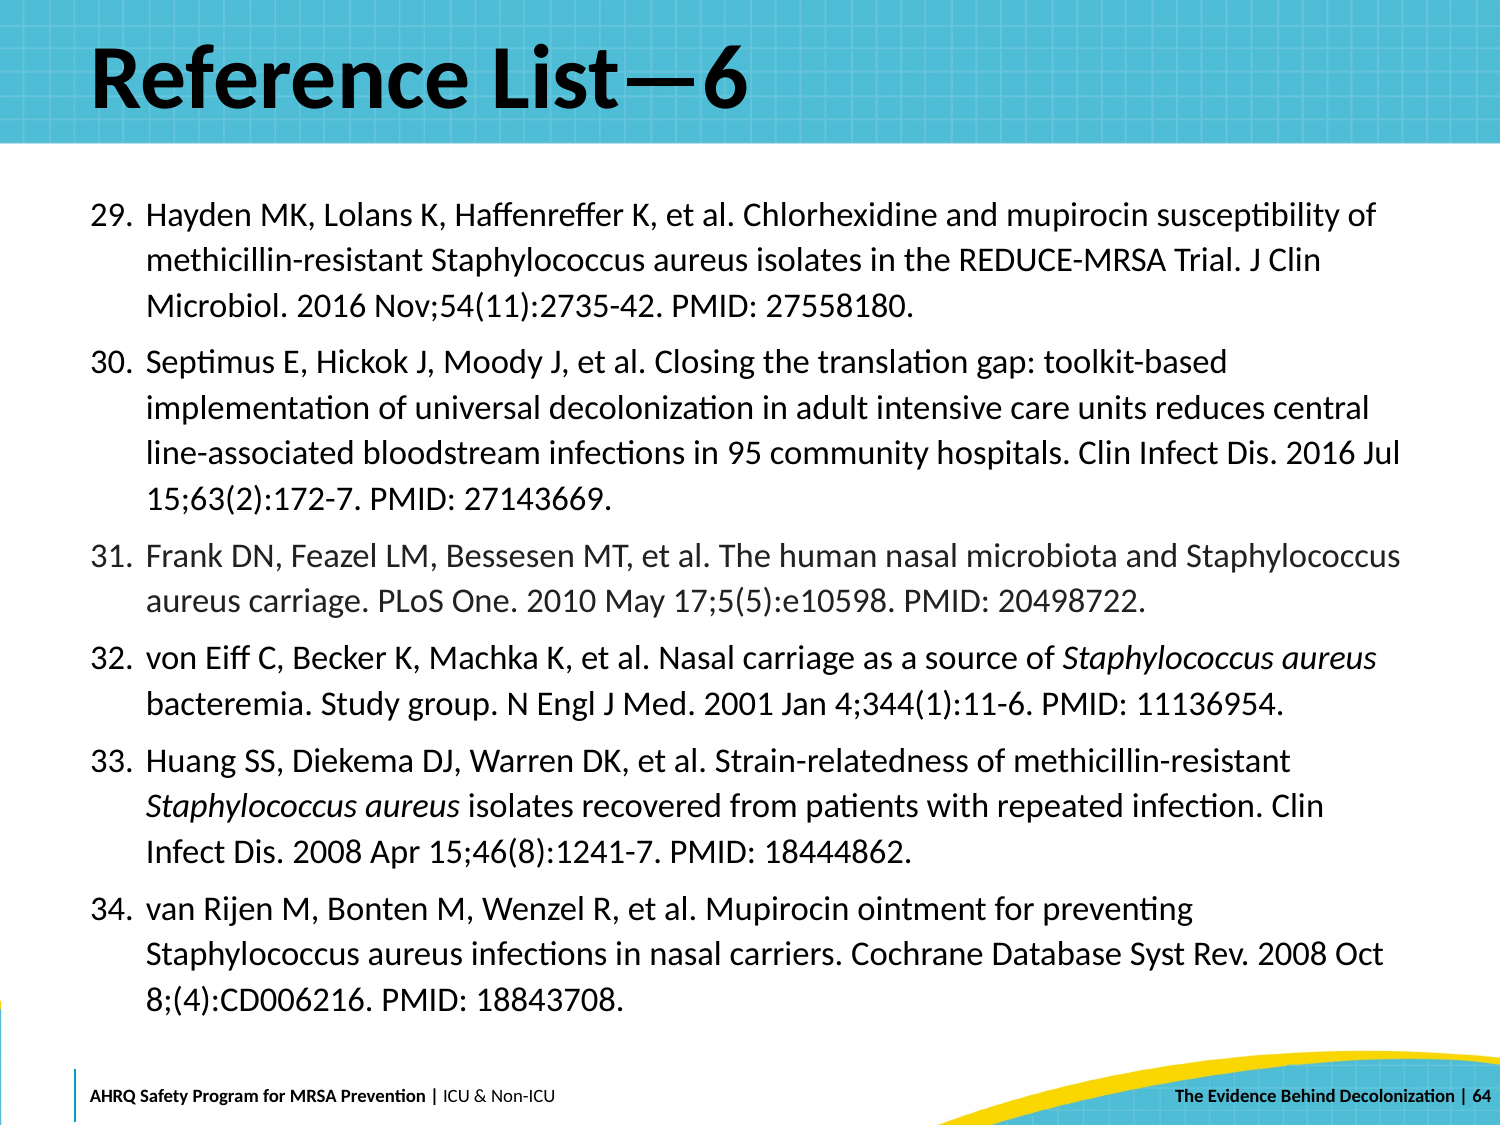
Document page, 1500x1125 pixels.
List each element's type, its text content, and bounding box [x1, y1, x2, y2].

title Reference List—6 [75, 0, 1425, 150]
list Hayden MK, Lolans K, Haffenreffer K, et al. Chlorhexidine and mupirocin susceptibility of methicillin-resistant Staphylococcus aureus isolates in the REDUCE-MRSA Trial. J Clin Microbiol. 2016 Nov;54(11):2735-42. PMID: 27558180. Septimus E, Hickok J, Moody J, et al. Closing the translation gap: toolkit-based implementation of universal decolonization in adult intensive care units reduces central line-associated bloodstream infections in 95 community hospitals. Clin Infect Dis. 2016 Jul 15;63(2):172-7. PMID: 27143669. Frank DN, Feazel LM, Bessesen MT, et al. The human nasal microbiota and Staphylococcus aureus carriage. PLoS One. 2010 May 17;5(5):e10598. PMID: 20498722. von Eiff C, Becker K, Machka K, et al. Nasal carriage as a source of Staphylococcus aureus bacteremia. Study group. N Engl J Med. 2001 Jan 4;344(1):11-6. PMID: 11136954. Huang SS, Diekema DJ, Warren DK, et al. Strain-relatedness of methicillin-resistant Staphylococcus aureus isolates recovered from patients with repeated infection. Clin Infect Dis. 2008 Apr 15;46(8):1241-7. PMID: 18444862. van Rijen M, Bonten M, Wenzel R, et al. Mupirocin ointment for preventing Staphylococcus aureus infections in nasal carriers. Cochrane Database Syst Rev. 2008 Oct 8;(4):CD006216. PMID: 18843708. [75, 179, 1425, 1035]
slide_number | 64 [1455, 1065, 1500, 1125]
picture [0, 0, 1500, 1125]
